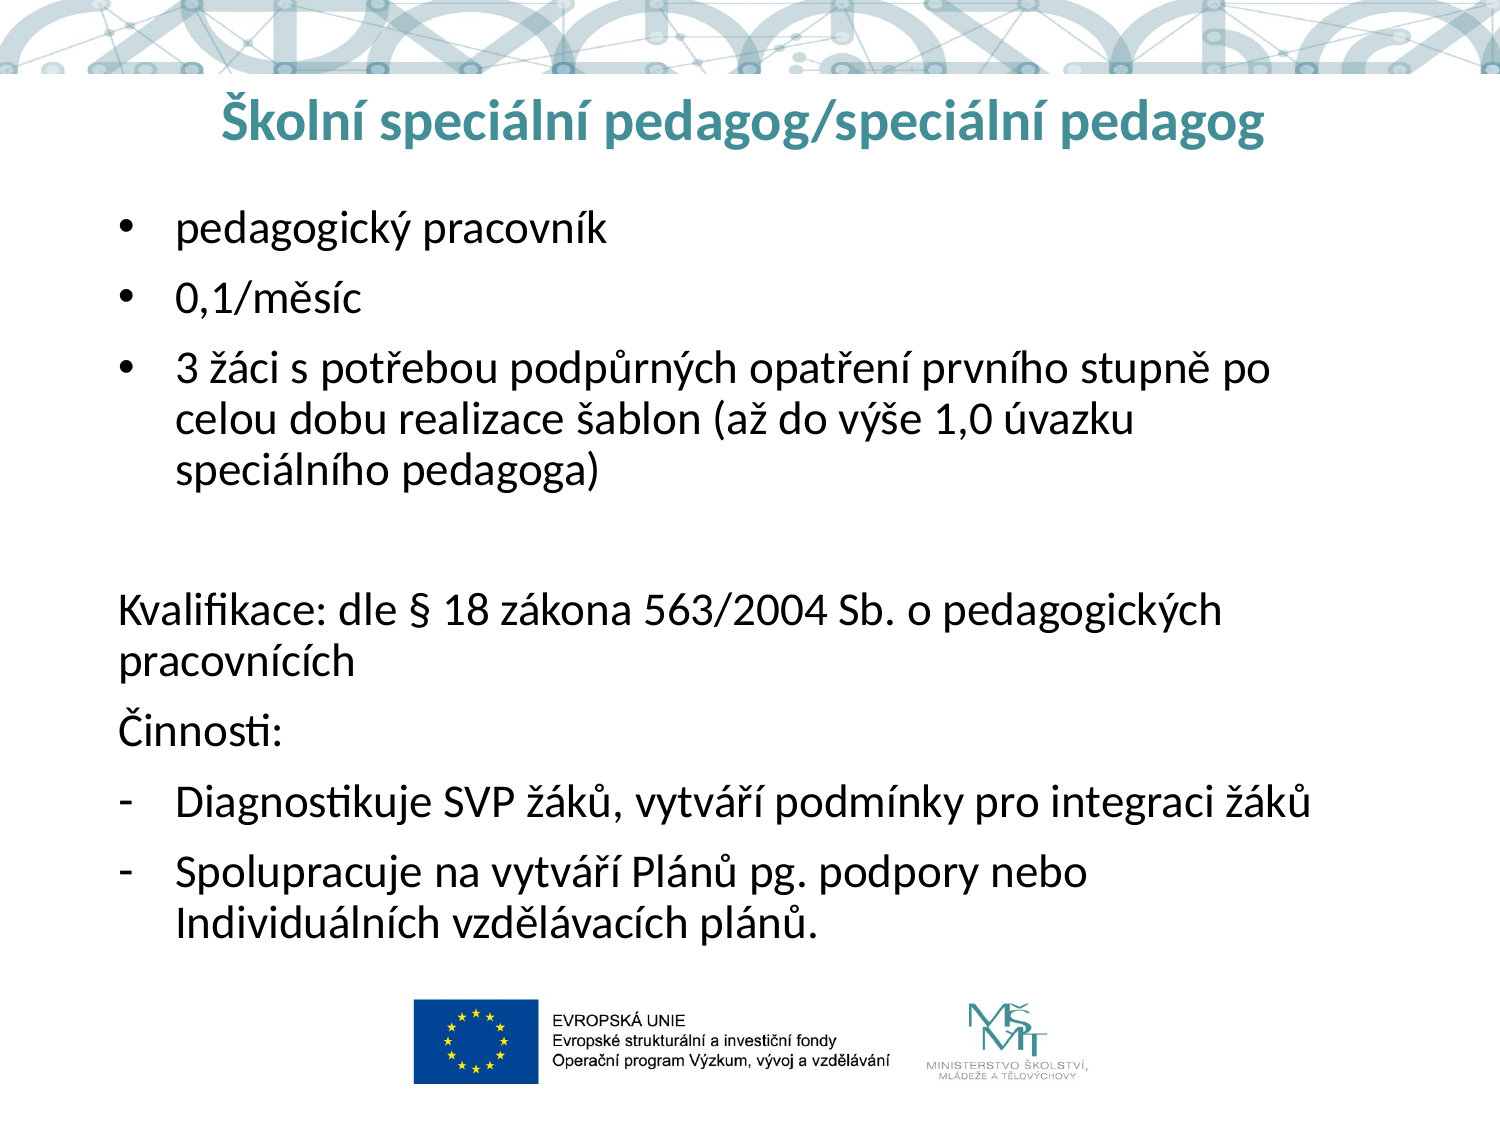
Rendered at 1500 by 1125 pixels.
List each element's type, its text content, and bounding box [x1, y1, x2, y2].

picture [371, 968, 1129, 1125]
list pedagogický pracovník 0,1/měsíc 3 žáci s potřebou podpůrných opatření prvního stupně po celou dobu realizace šablon (až do výše 1,0 úvazku speciálního pedagoga) Kvalifikace: dle § 18 zákona 563/2004 Sb. o pedagogických pracovnících Činnosti: Diagnostikuje SVP žáků, vytváří podmínky pro integraci žáků Spolupracuje na vytváří Plánů pg. podpory nebo Individuálních vzdělávacích plánů. [103, 195, 1348, 968]
picture [0, 0, 1500, 74]
title Školní speciální pedagog/speciální pedagog [103, 47, 1397, 196]
